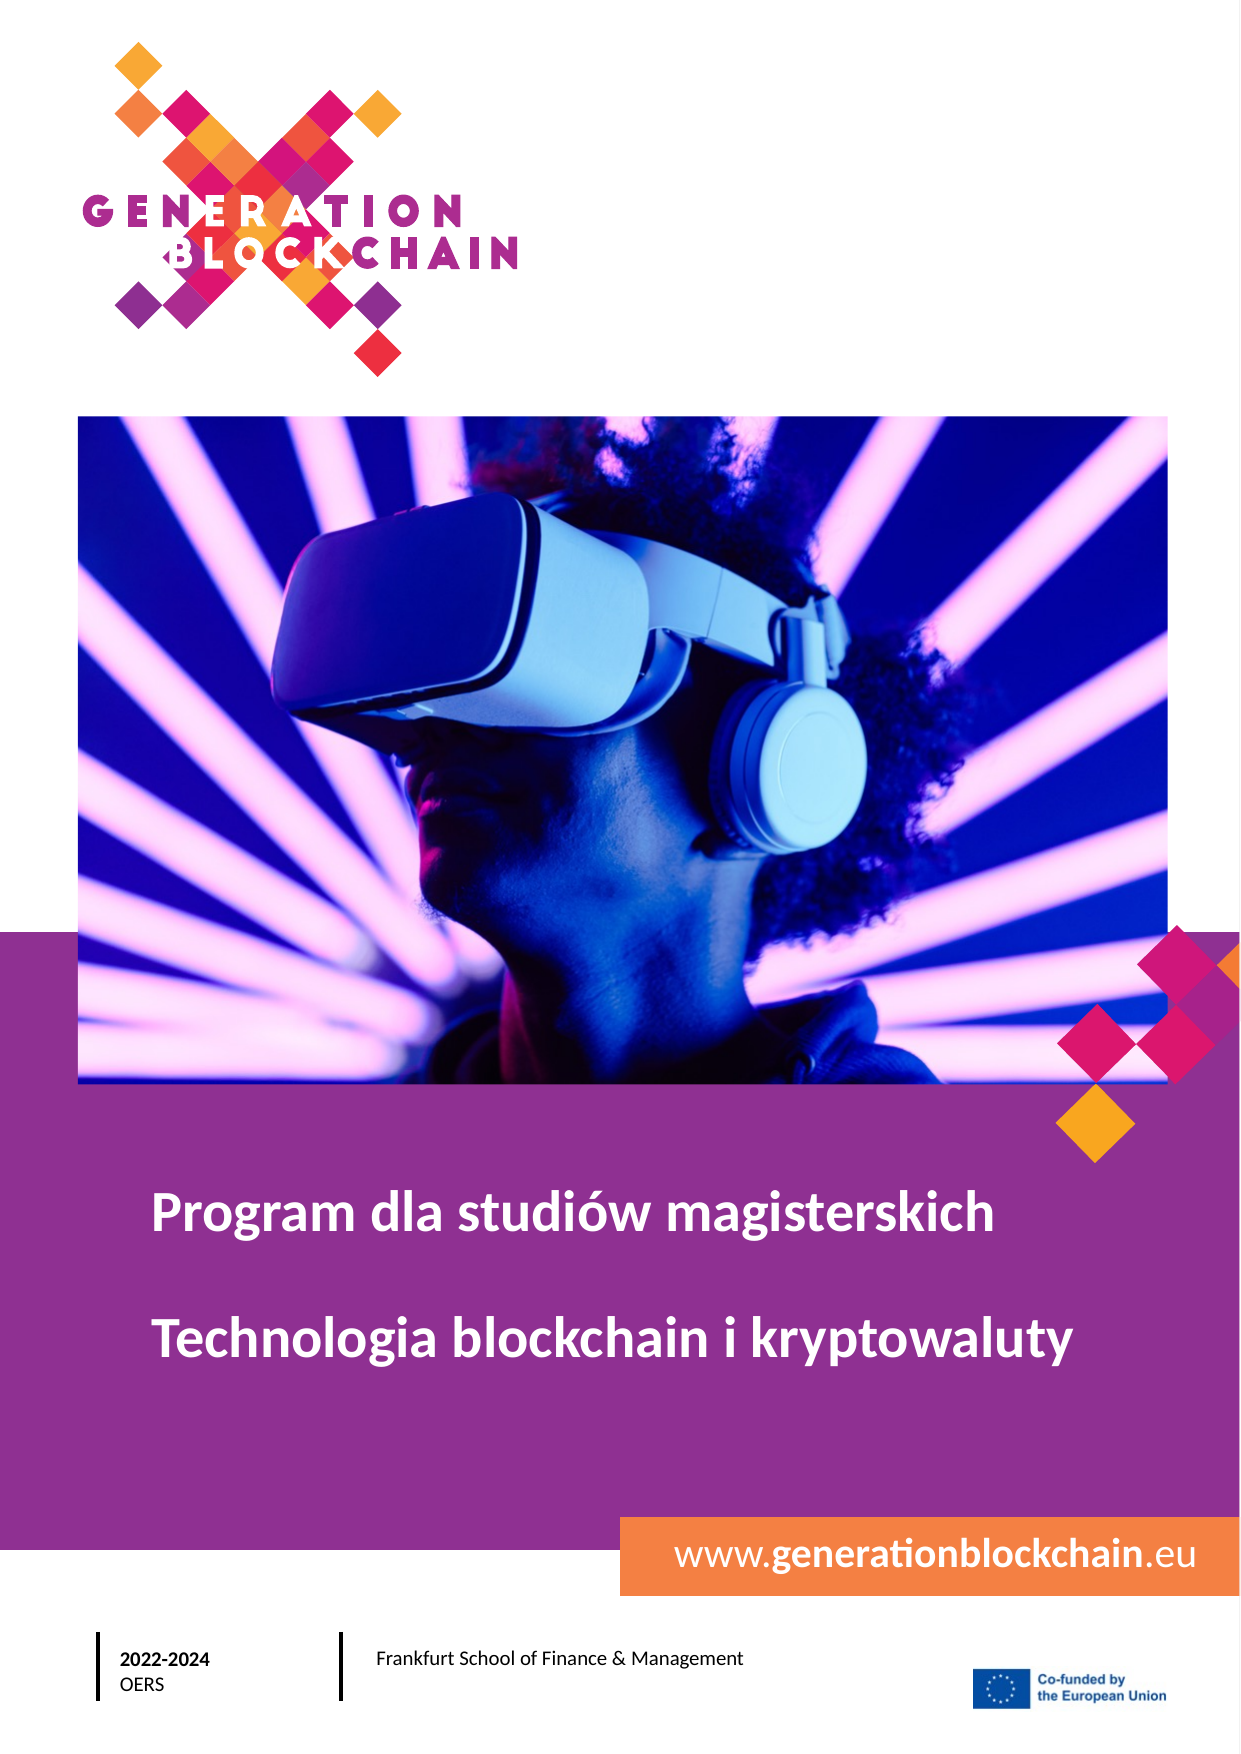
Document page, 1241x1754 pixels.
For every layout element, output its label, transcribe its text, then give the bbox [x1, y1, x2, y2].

list 2022-2024 OERS [105, 1638, 307, 1708]
text_box Program dla studiów magisterskich Technologia blockchain i kryptowaluty [99, 1173, 1140, 1375]
list Frankfurt School of Finance & Management [361, 1637, 820, 1707]
picture [973, 1666, 1168, 1712]
picture [77, 416, 1168, 1085]
text_box www.generationblockchain.eu [659, 1518, 1213, 1619]
